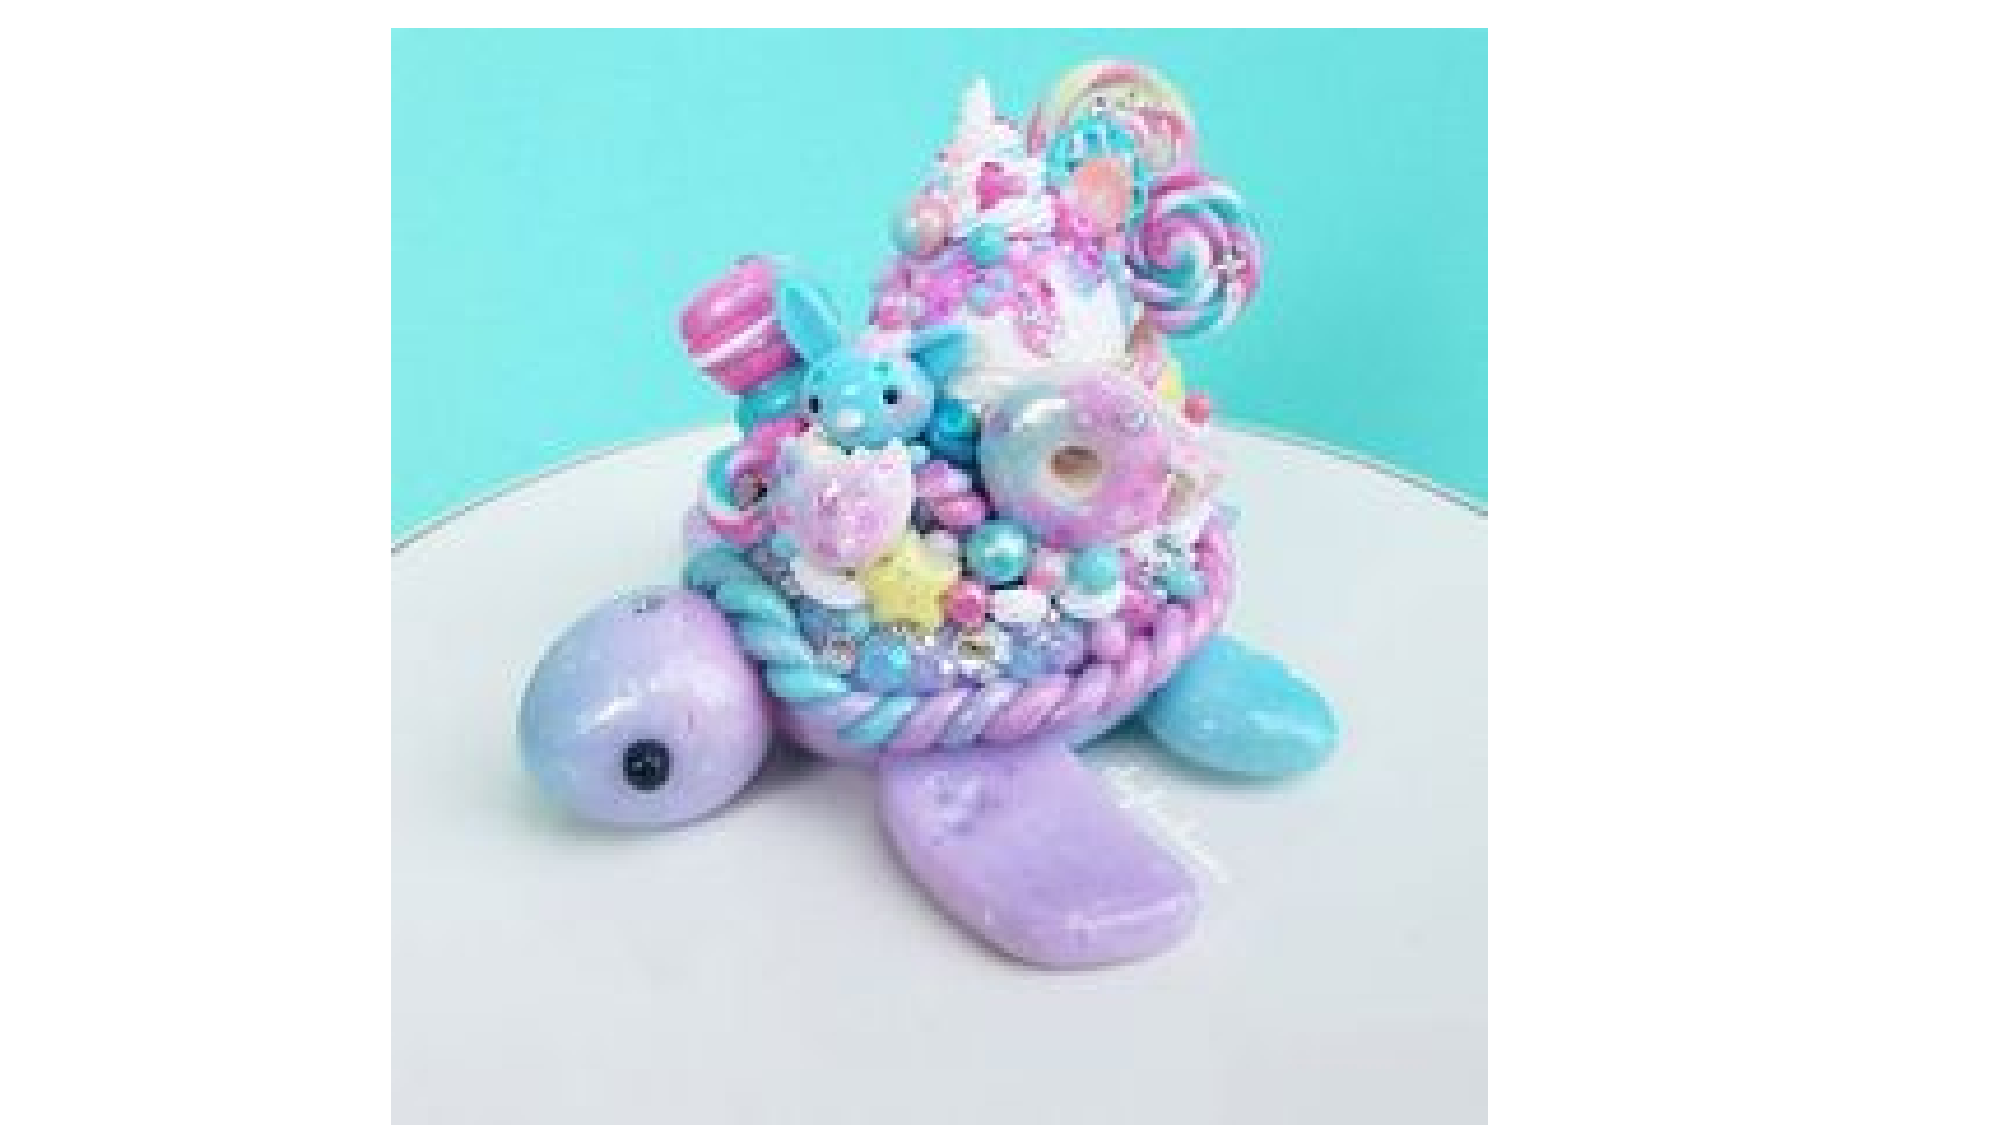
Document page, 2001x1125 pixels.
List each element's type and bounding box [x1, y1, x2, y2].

picture [391, 28, 1488, 1125]
